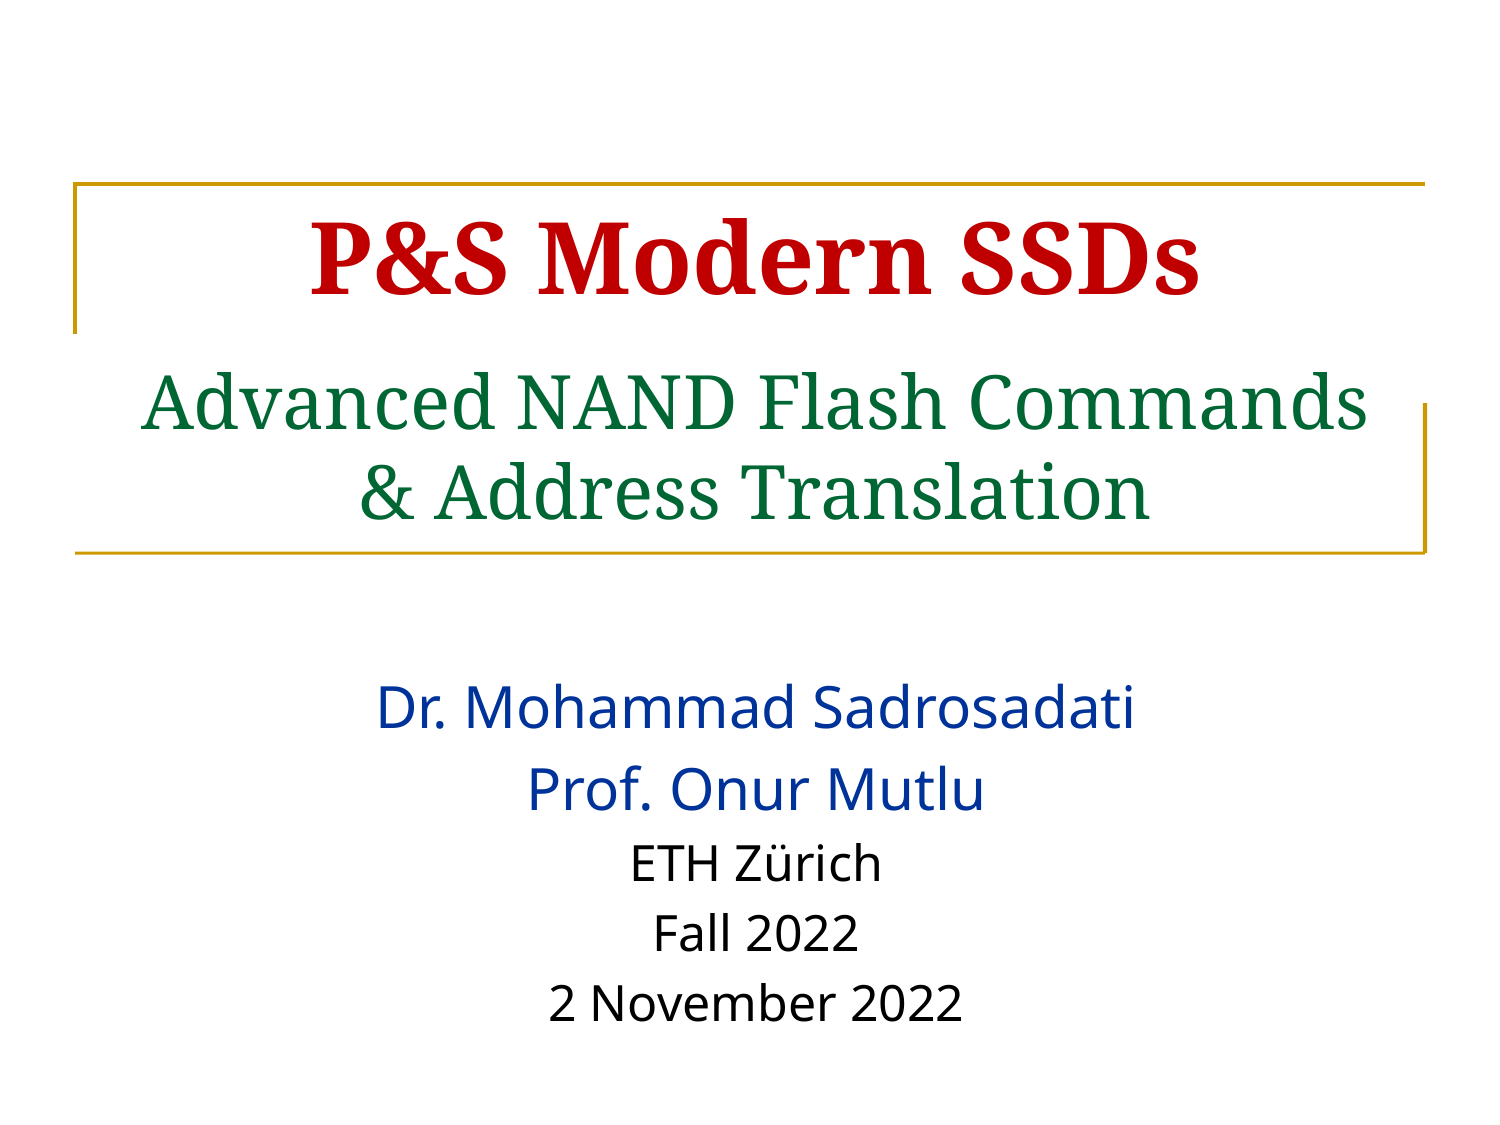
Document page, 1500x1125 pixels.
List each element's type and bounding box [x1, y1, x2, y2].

title [62, 187, 1450, 550]
subtitle [112, 662, 1400, 1038]
